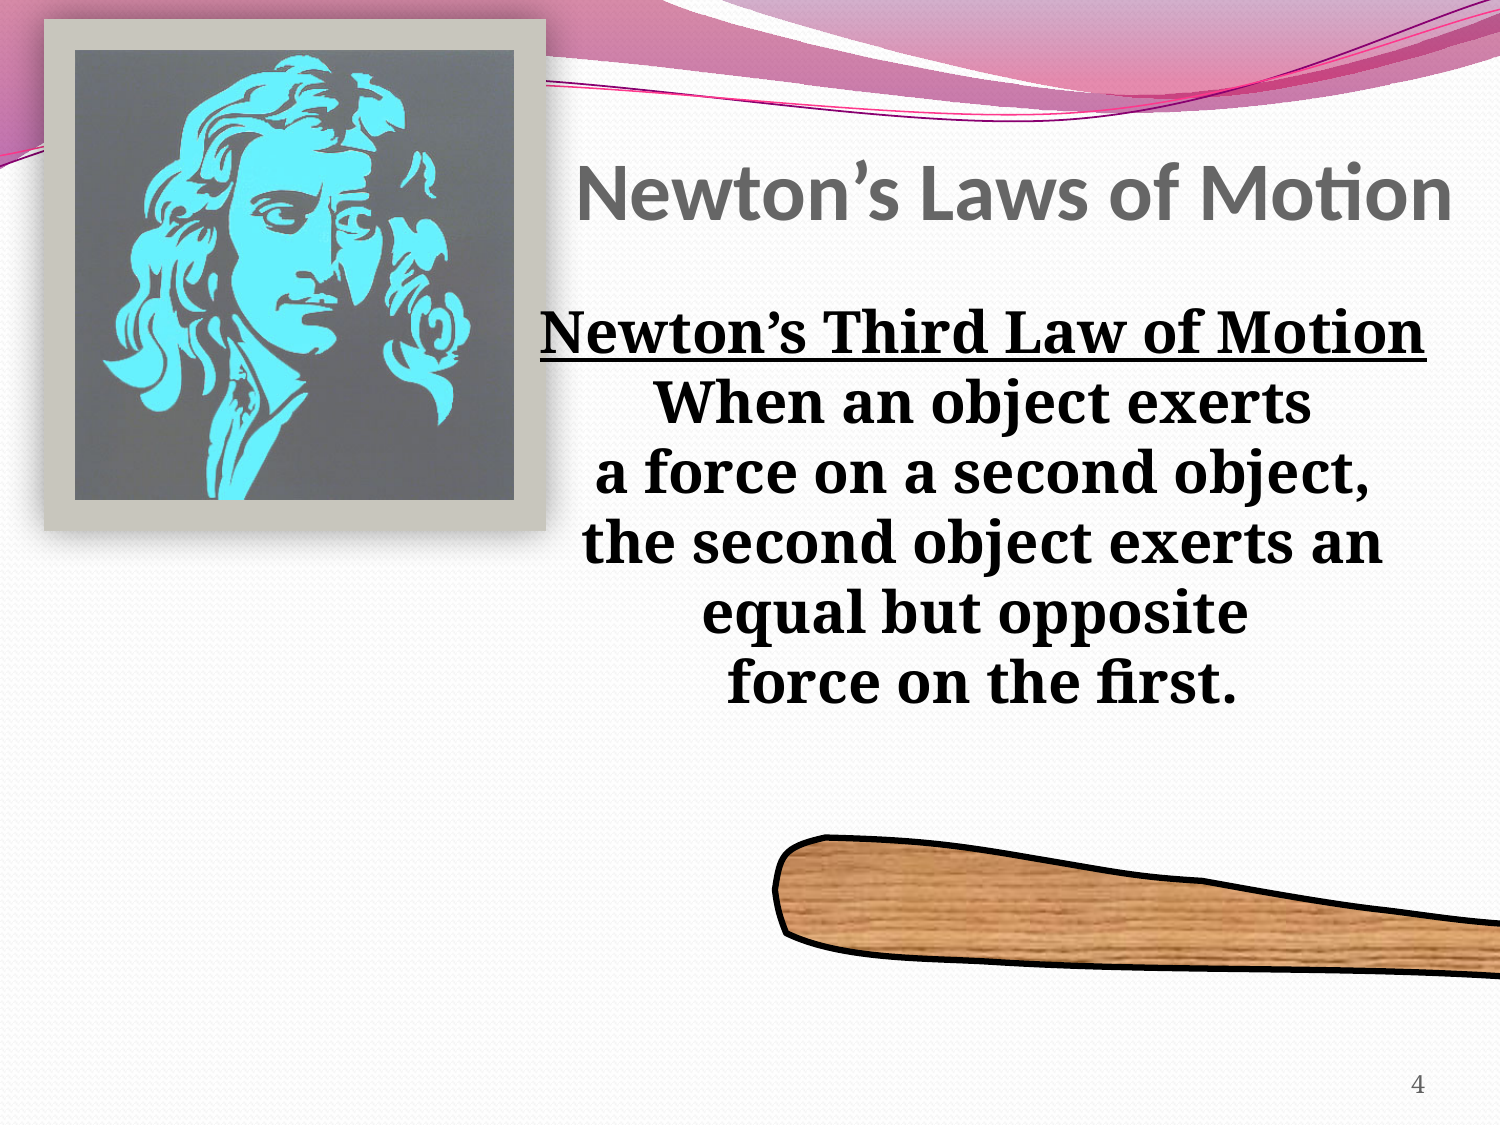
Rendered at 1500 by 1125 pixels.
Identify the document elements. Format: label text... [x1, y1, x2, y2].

slide_number 4 [1299, 1042, 1425, 1103]
text_box [774, 837, 1500, 977]
title Newton’s Laws of Motion [574, 49, 1500, 238]
text_box Newton’s Third Law of Motion When an object exerts a force on a second object, the second object exerts an equal but opposite force on the first. [524, 287, 1442, 723]
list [74, 49, 515, 501]
